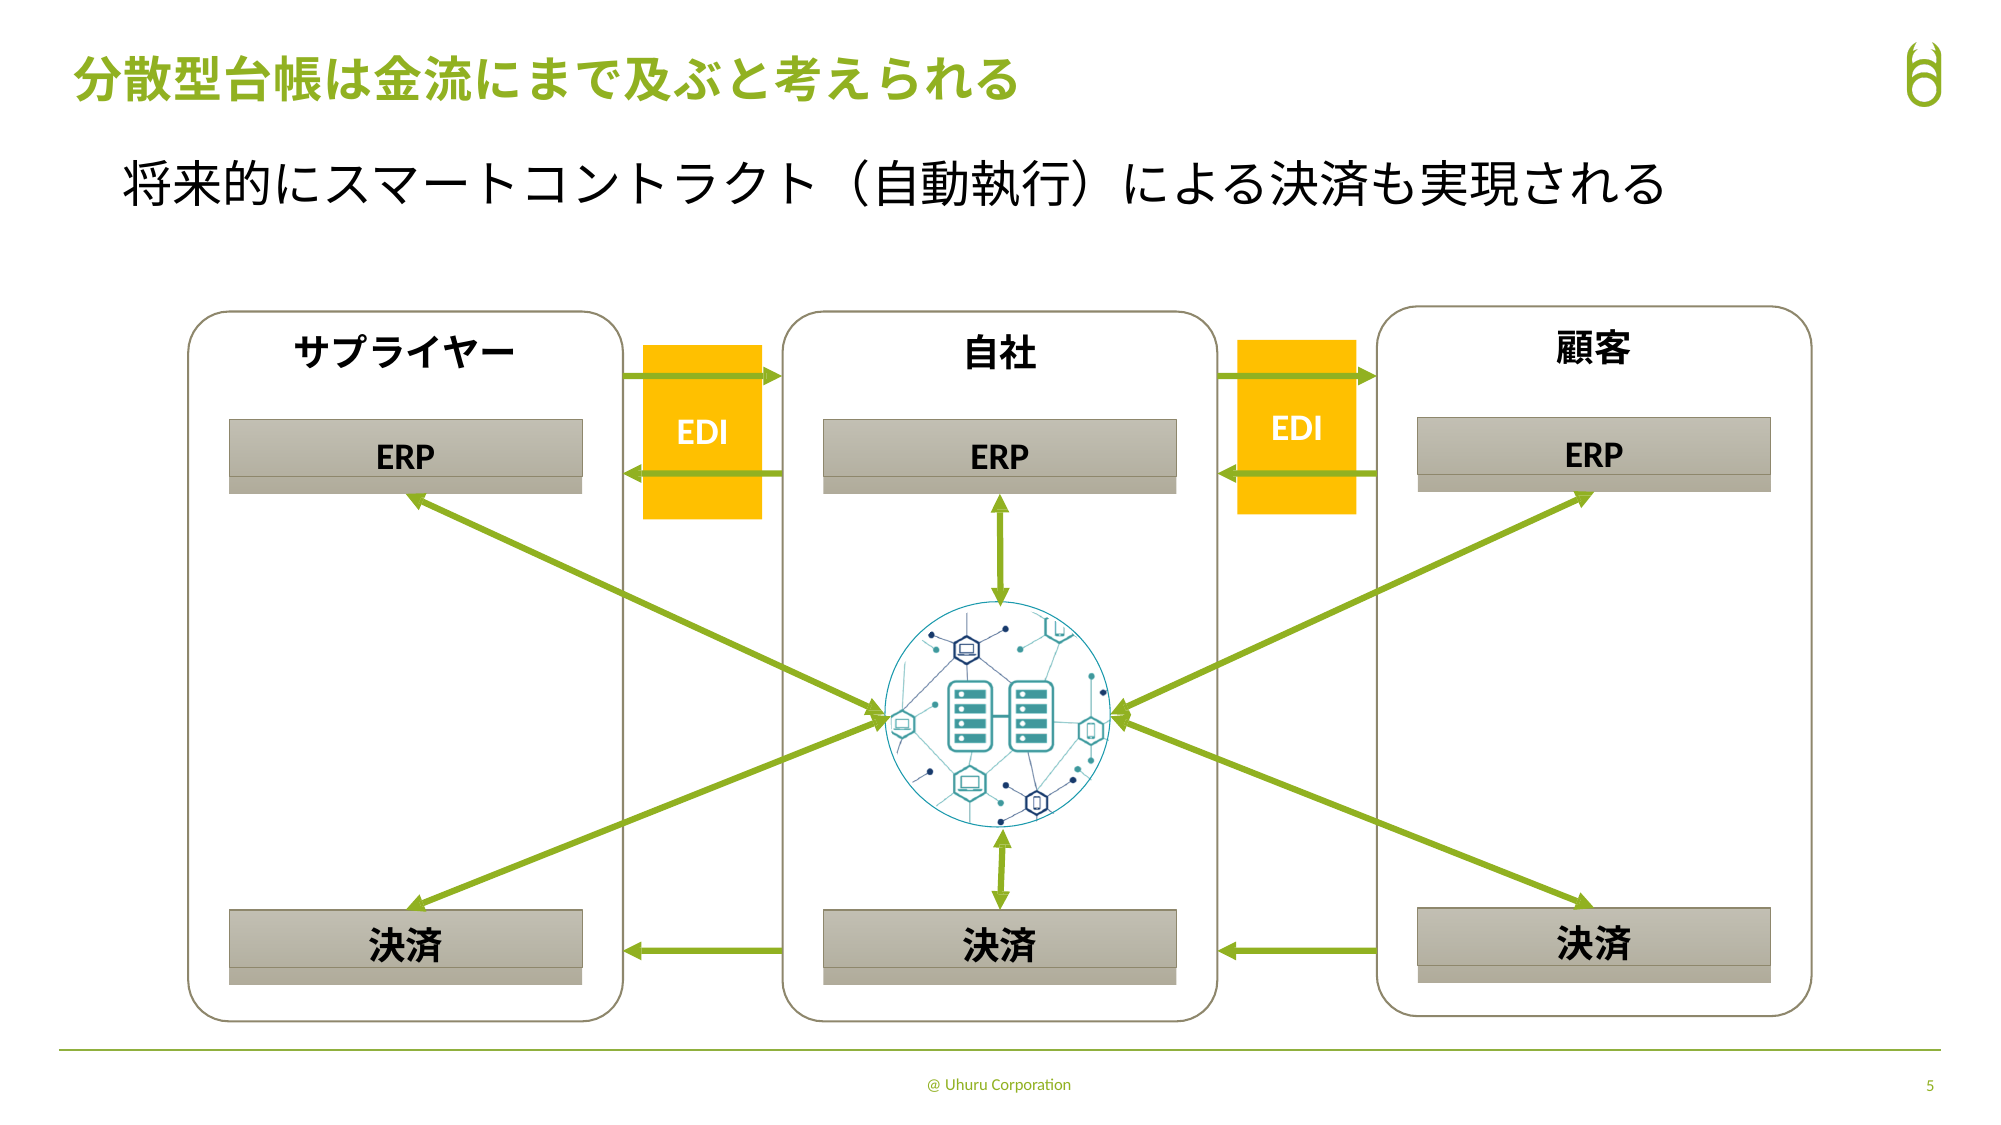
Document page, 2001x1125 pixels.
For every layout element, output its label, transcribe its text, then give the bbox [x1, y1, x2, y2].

text_box [1417, 475, 1771, 492]
text_box [1217, 366, 1377, 386]
text_box [1217, 464, 1377, 483]
text_box [1376, 306, 1812, 1017]
text_box [1032, 606, 1111, 707]
text_box [823, 968, 1177, 985]
text_box ERP [823, 419, 1177, 477]
text_box [229, 477, 583, 494]
text_box [1417, 966, 1771, 983]
text_box [1019, 721, 1111, 826]
text_box [782, 311, 1218, 712]
text_box 将来的にスマートコントラクト（⾃動執⾏）による決済も実現される [120, 149, 1675, 212]
text_box [1130, 669, 1218, 755]
text_box 決済 [823, 909, 1177, 968]
text_box [622, 941, 783, 961]
text_box [643, 380, 763, 470]
text_box [884, 601, 1111, 828]
text_box 決済 [1417, 907, 1771, 966]
text_box [991, 829, 1012, 910]
text_box [890, 606, 963, 677]
text_box [622, 464, 783, 483]
text_box サプライヤー [291, 326, 521, 374]
text_box EDI [674, 405, 731, 453]
picture [1906, 41, 1942, 107]
text_box [1110, 491, 1595, 715]
text_box [1237, 380, 1357, 470]
text_box ERP [1417, 417, 1771, 475]
text_box 決済 [229, 909, 583, 968]
text_box [622, 366, 783, 386]
text_box ⾃社 [960, 326, 1040, 374]
text_box EDI [1268, 400, 1326, 448]
text_box ERP [229, 419, 583, 477]
text_box [1237, 477, 1357, 515]
slide_number 5 [1921, 1073, 1939, 1125]
text_box [1237, 339, 1357, 372]
footer @ Uhuru Corporation [924, 1073, 1076, 1125]
text_box 顧客 [1554, 321, 1634, 369]
text_box [229, 968, 583, 985]
text_box [890, 751, 976, 826]
text_box [643, 477, 763, 520]
text_box [990, 493, 1010, 607]
title 分散型台帳は金流にまで及ぶと考えられる [71, 46, 1032, 237]
text_box [1217, 941, 1377, 961]
text_box [405, 714, 891, 912]
text_box [782, 719, 1218, 1022]
text_box [1110, 714, 1595, 910]
text_box [188, 311, 623, 1022]
text_box [643, 345, 763, 372]
text_box [823, 477, 1177, 494]
text_box [405, 493, 885, 716]
text_box [782, 671, 871, 756]
